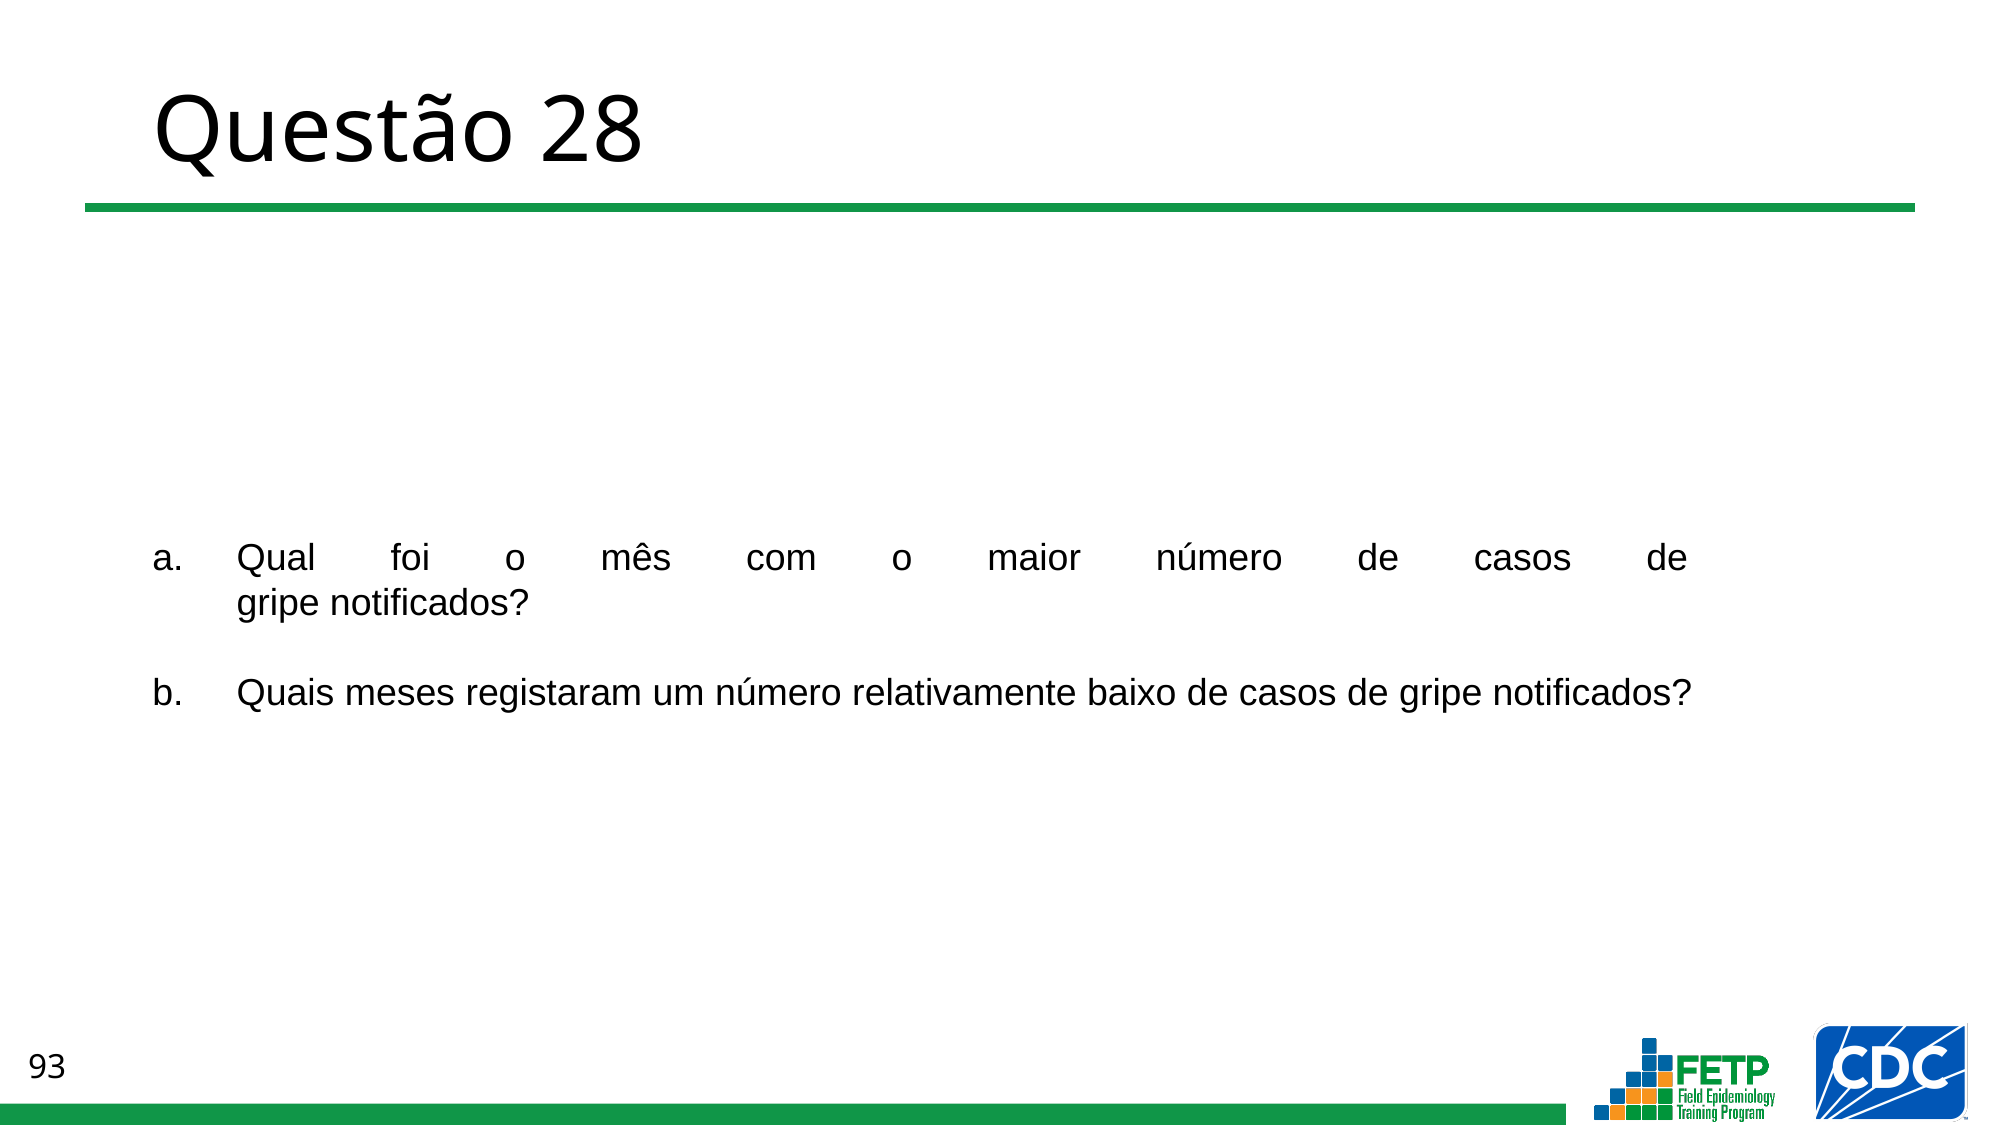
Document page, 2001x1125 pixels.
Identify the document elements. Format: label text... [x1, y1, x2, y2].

title Questão 28 [137, 75, 1863, 207]
picture [1594, 1038, 1775, 1122]
picture [1813, 1023, 1968, 1122]
list Qual foi o mês com o maior número de casos de gripe notificados? Quais meses registaram um número relativamente baixo de casos de gripe notificados? [137, 242, 1778, 1004]
